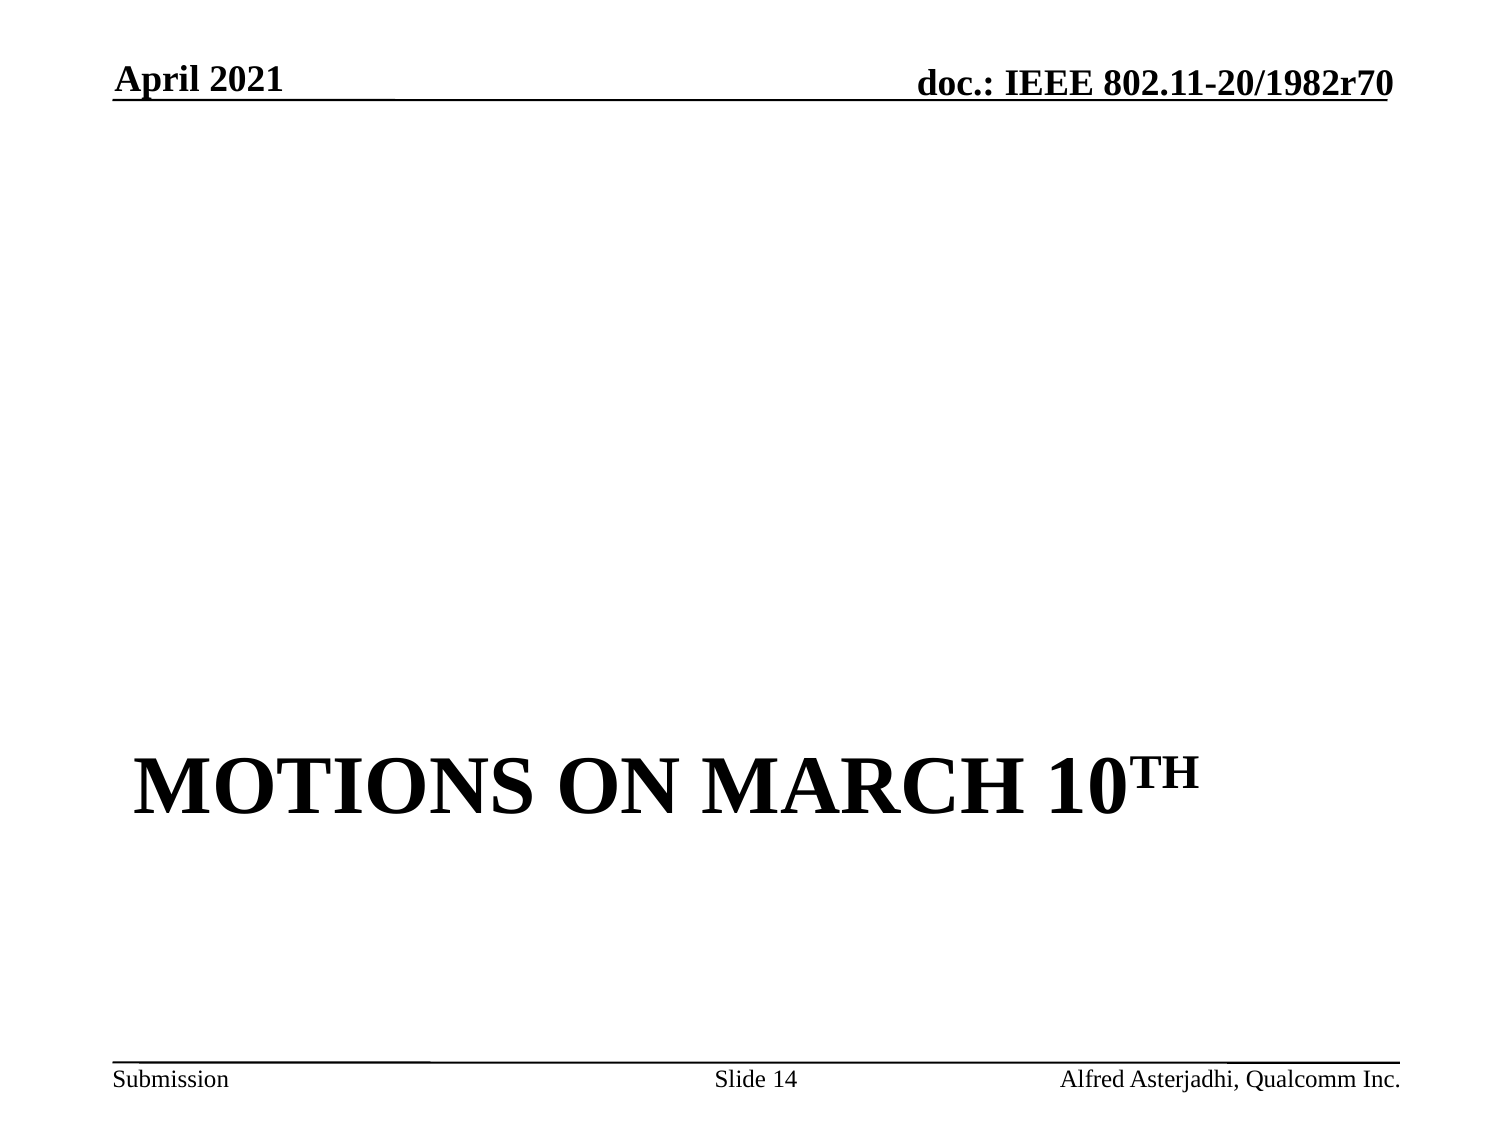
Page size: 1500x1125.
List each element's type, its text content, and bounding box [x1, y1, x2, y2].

slide_number Slide 14 [712, 1061, 800, 1123]
title Motions on MARCH 10th [118, 722, 1394, 947]
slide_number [114, 54, 423, 100]
footer Alfred Asterjadhi, Qualcomm Inc. [878, 1061, 1402, 1093]
